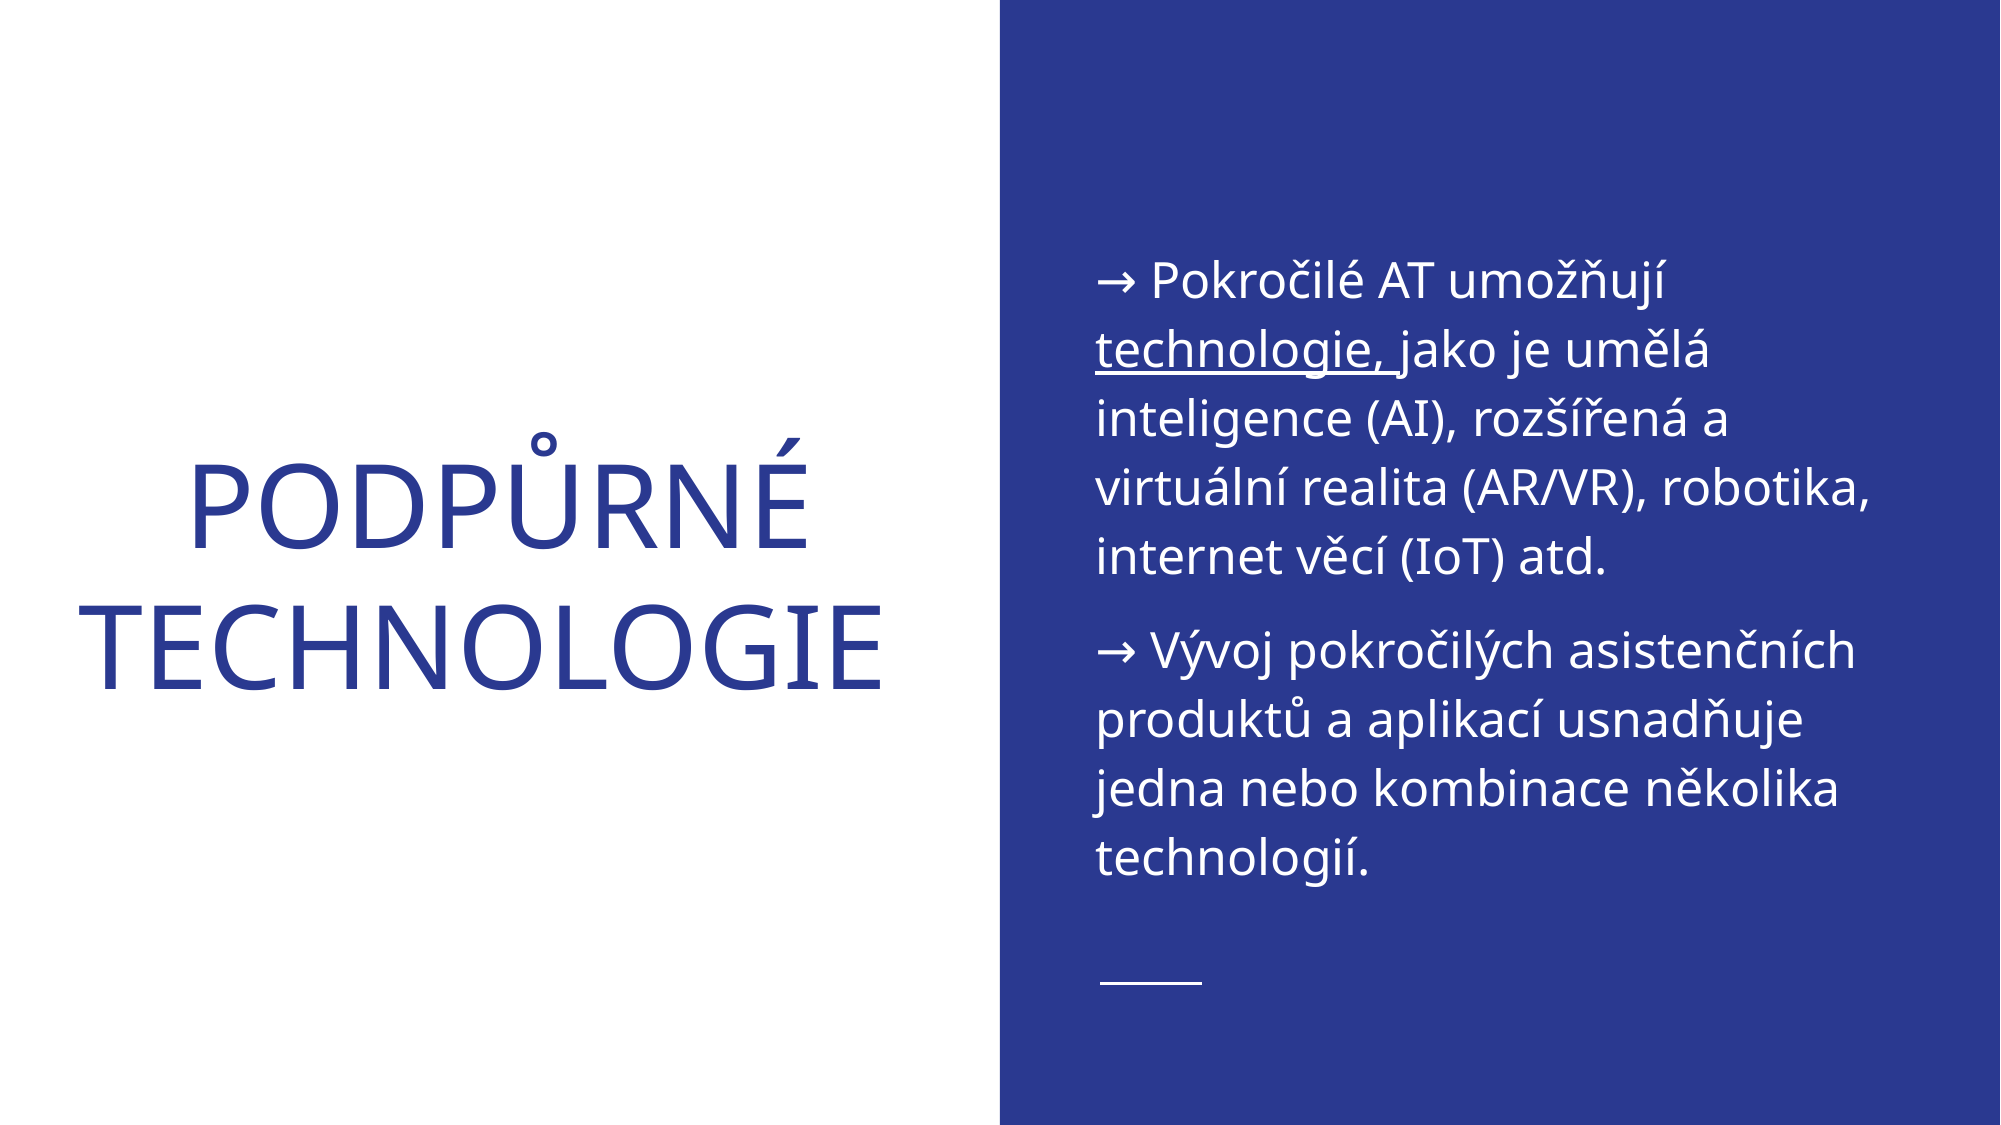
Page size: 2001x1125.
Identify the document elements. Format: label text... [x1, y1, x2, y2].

title PODPŮRNÉ TECHNOLOGIE [56, 405, 942, 720]
list → Pokročilé AT umožňují technologie, jako je umělá inteligence (AI), rozšířená a virtuální realita (AR/VR), robotika, internet věcí (IoT) atd. → Vývoj pokročilých asistenčních produktů a aplikací usnadňuje jedna nebo kombinace několika technologií. [1080, 158, 1920, 967]
